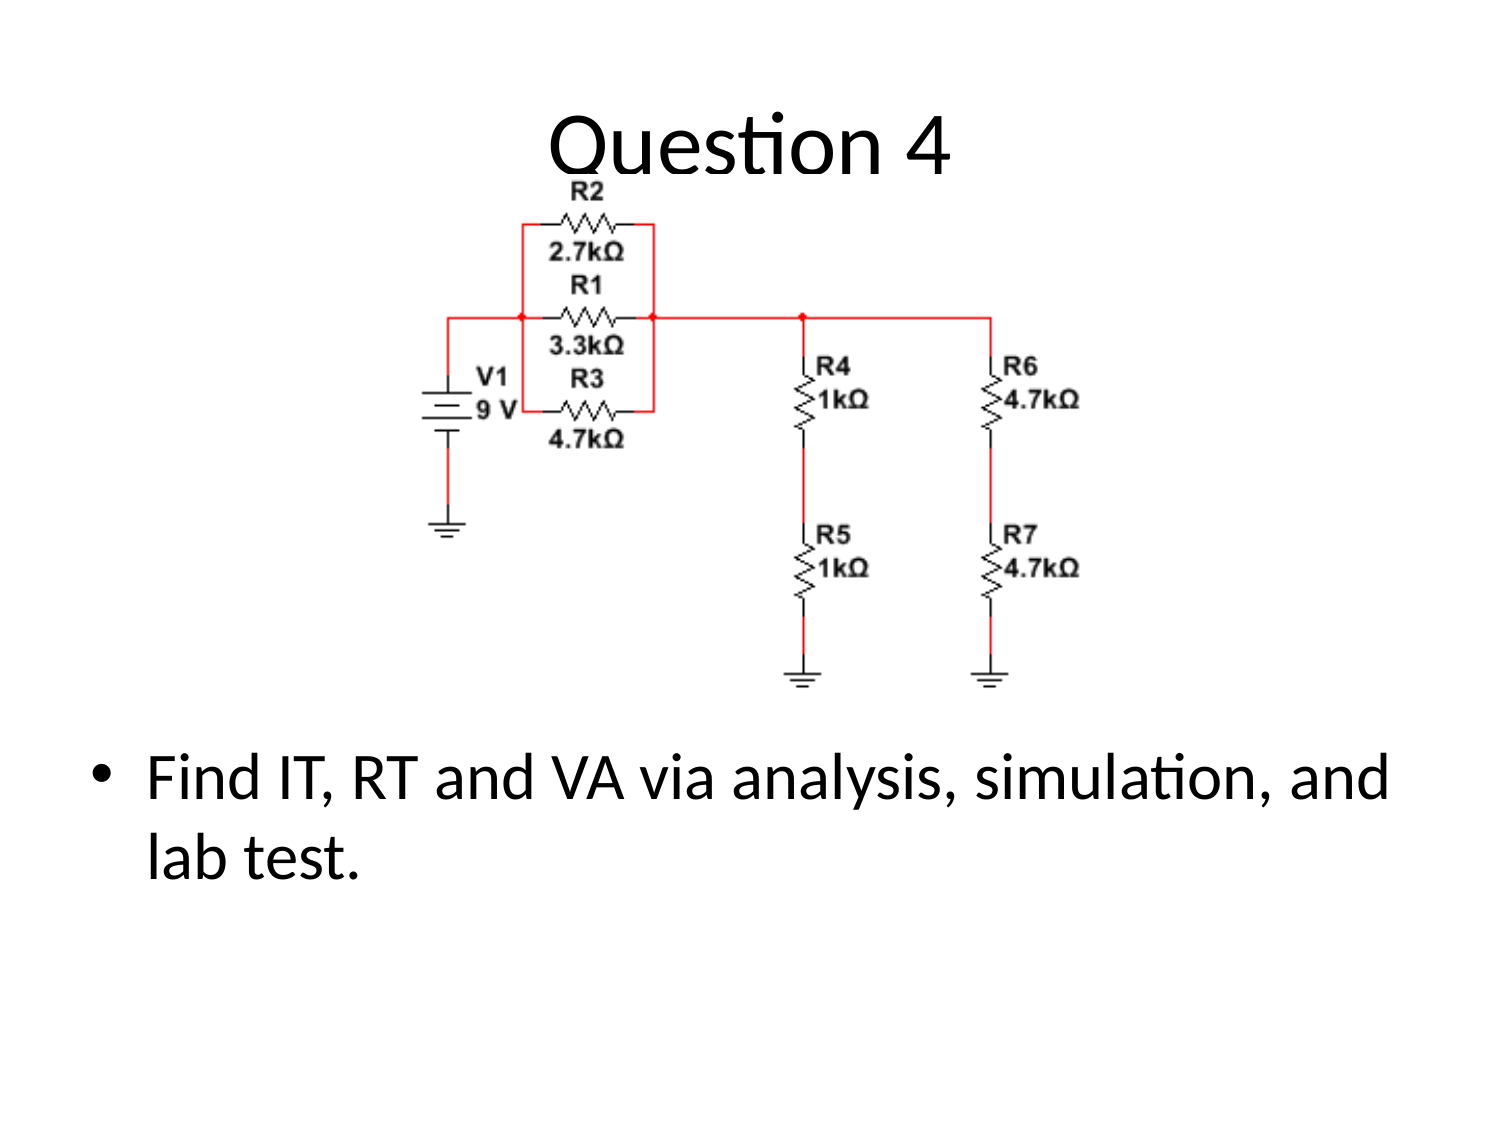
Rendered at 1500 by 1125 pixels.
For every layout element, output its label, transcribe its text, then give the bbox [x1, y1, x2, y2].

picture [408, 174, 1092, 713]
title Question 4 [75, 45, 1425, 233]
list Find IT, RT and VA via analysis, simulation, and lab test. [75, 725, 1425, 1005]
